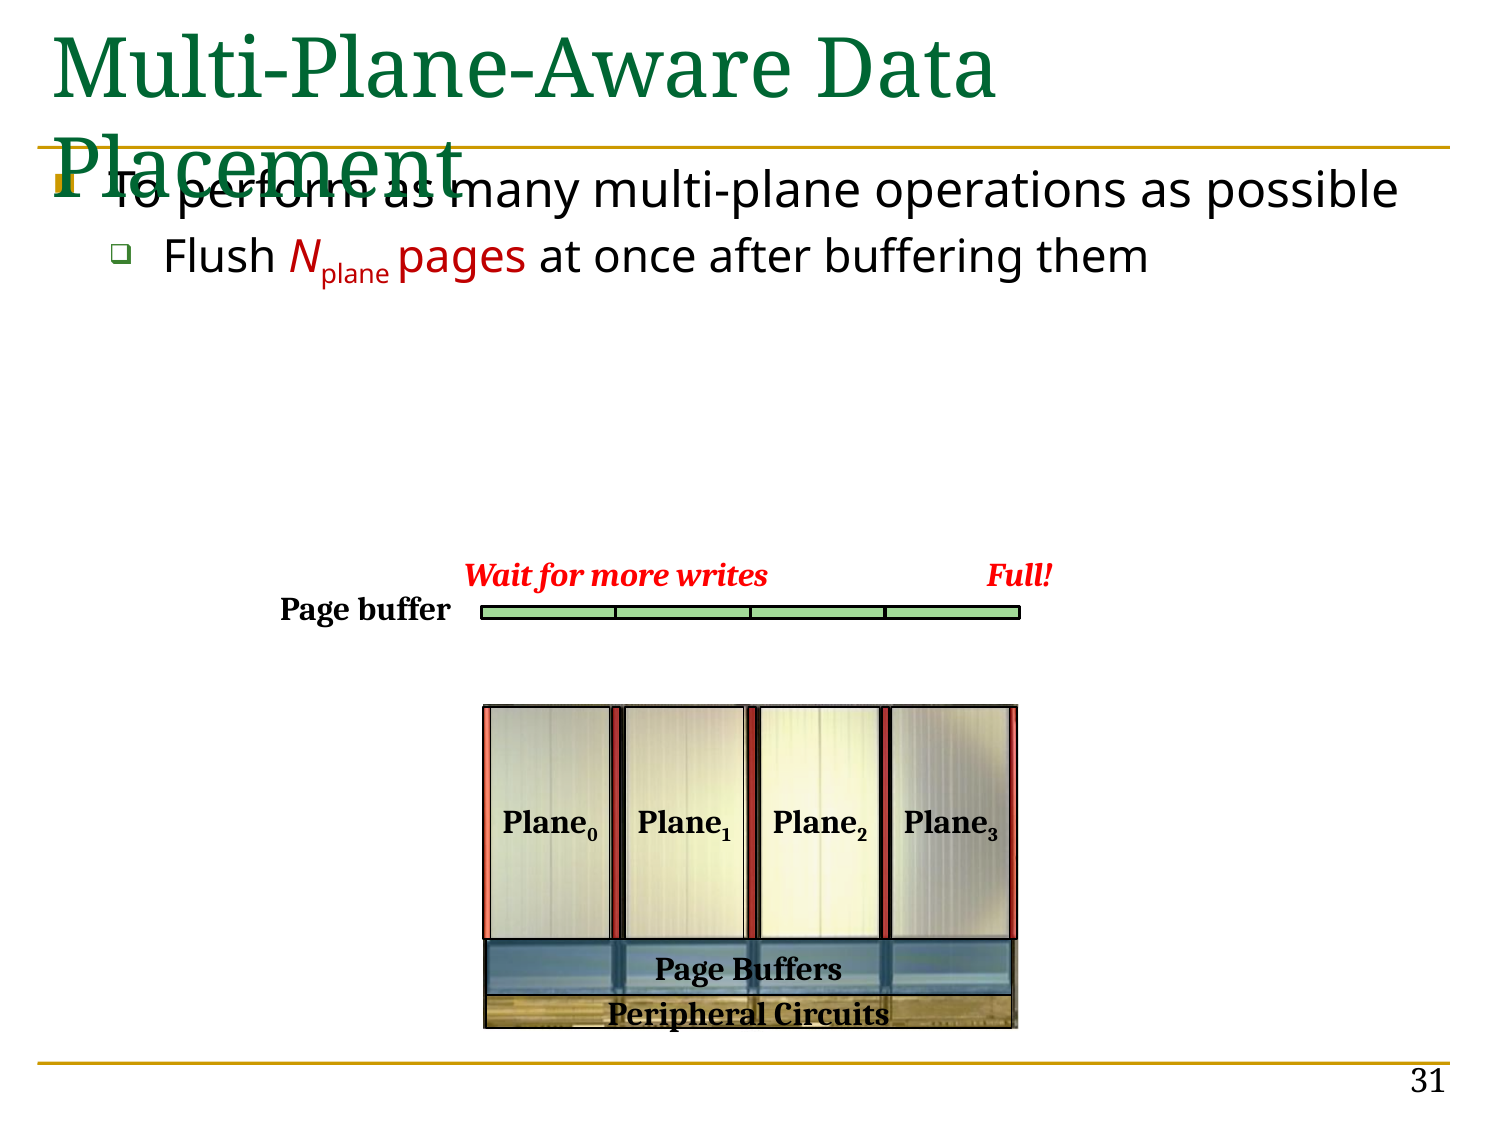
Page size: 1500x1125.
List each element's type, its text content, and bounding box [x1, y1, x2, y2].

text_box Wait for more writes [448, 546, 784, 601]
title Multi-Plane-Aware Data Placement [36, 6, 1449, 119]
slide_number 31 [1111, 1036, 1462, 1112]
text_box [478, 699, 1022, 1032]
list To perform as many multi-plane operations as possible Flush Nplane pages at once after buffering them [37, 149, 1450, 1063]
text_box Page buffer [265, 579, 467, 635]
text_box Full! [971, 546, 1068, 601]
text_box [480, 605, 1021, 619]
